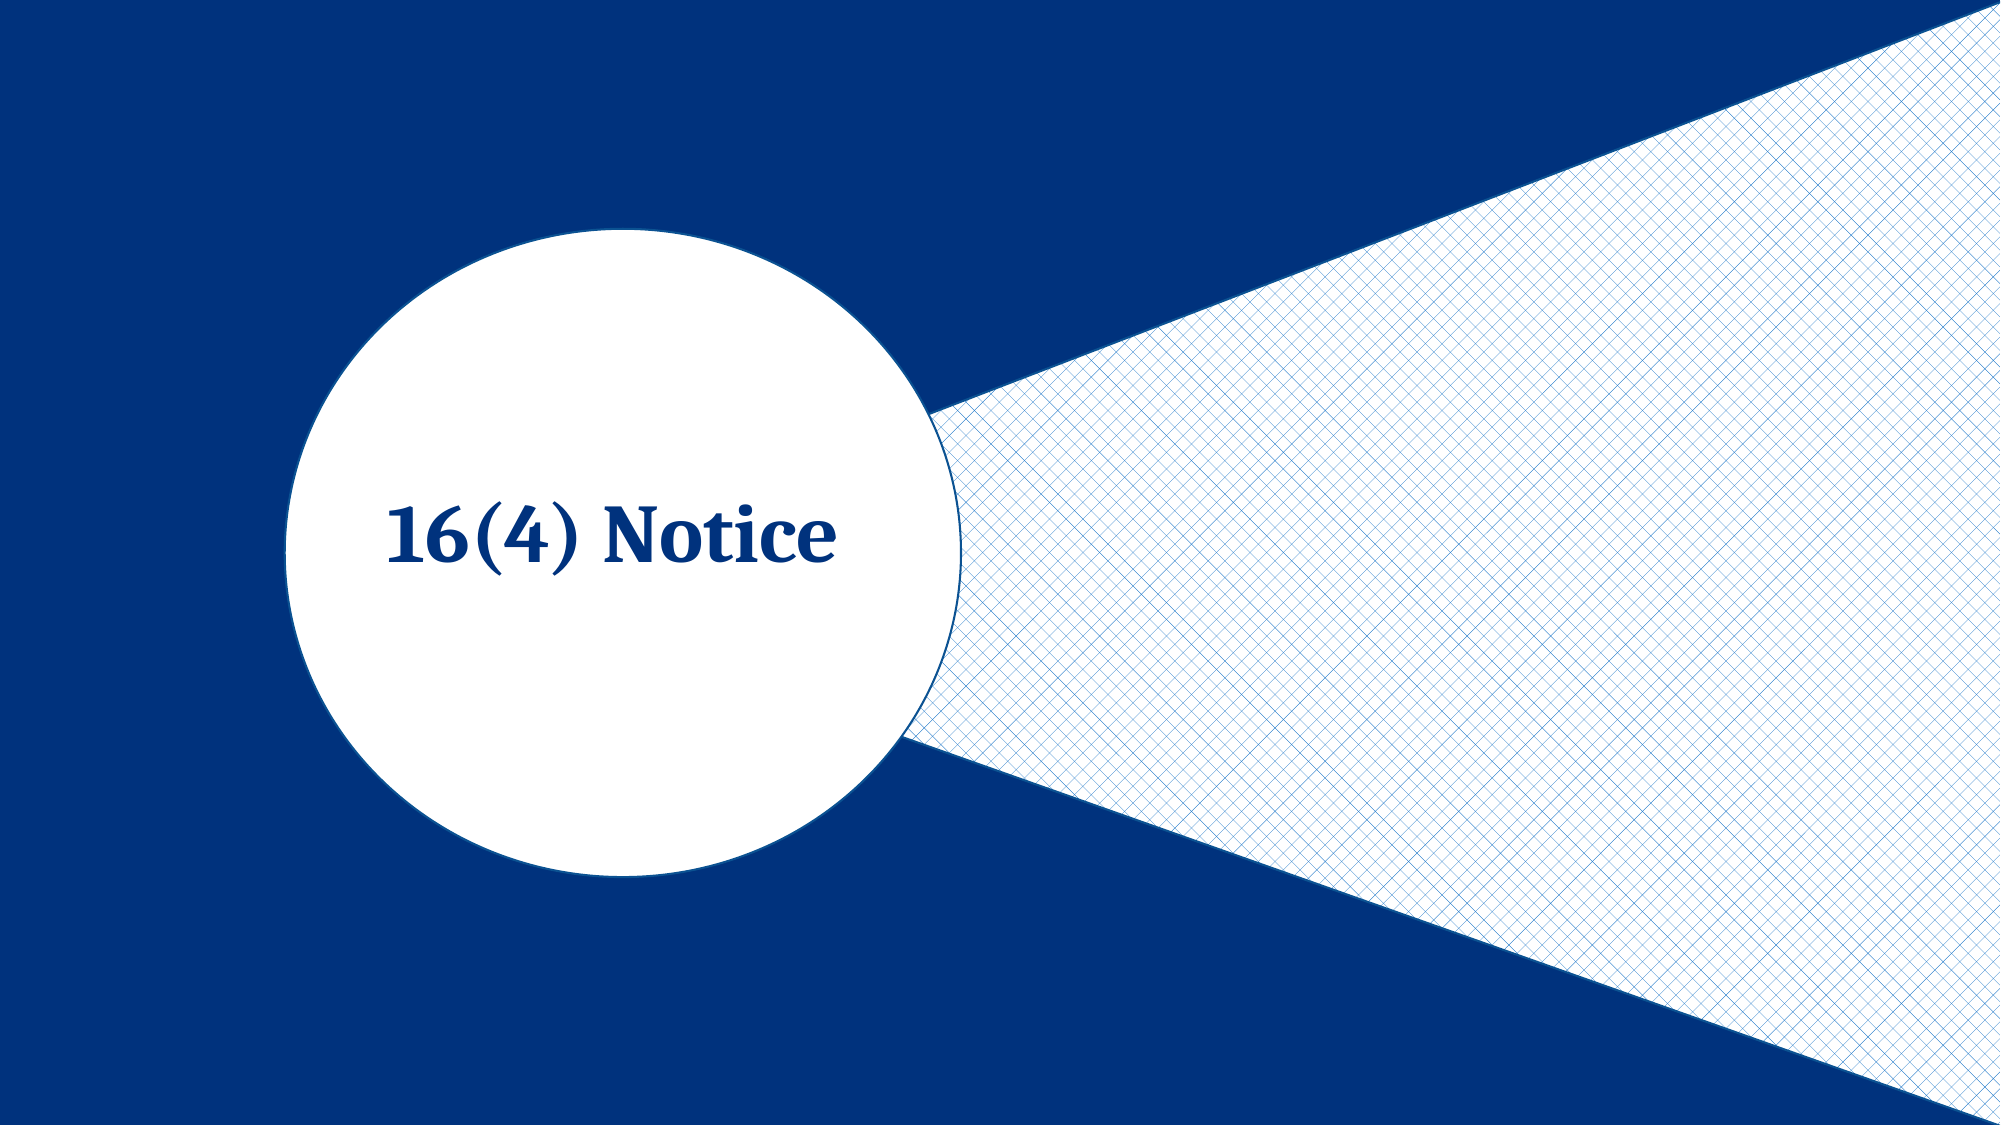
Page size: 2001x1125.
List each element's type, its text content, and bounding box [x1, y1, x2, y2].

list 16(4) Notice [277, 346, 950, 703]
